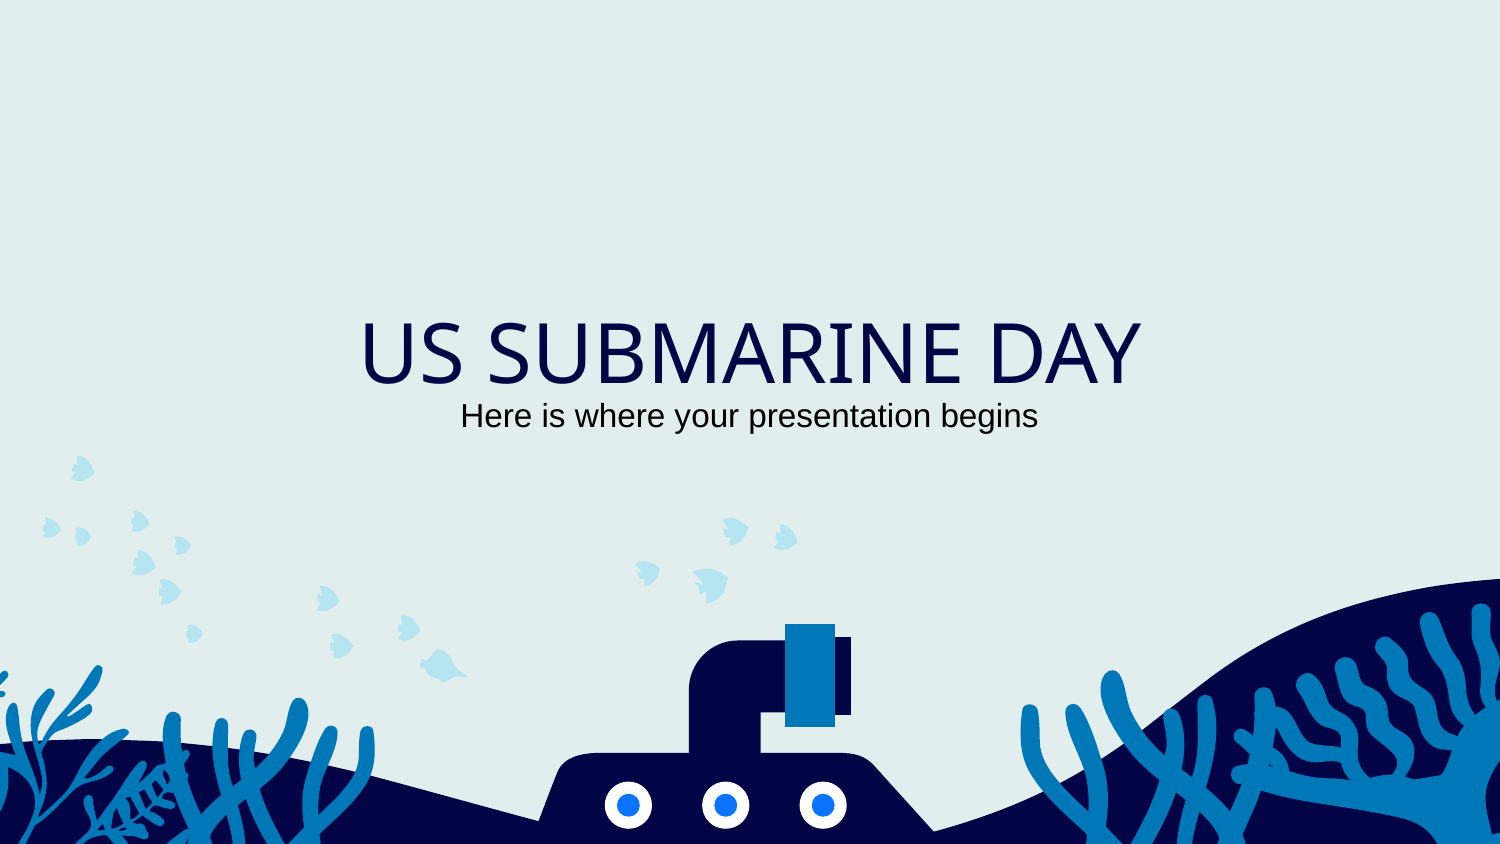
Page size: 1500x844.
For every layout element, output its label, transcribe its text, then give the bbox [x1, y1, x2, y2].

title US SUBMARINE DAY [116, 54, 1383, 393]
subtitle Here is where your presentation begins [116, 393, 1383, 444]
